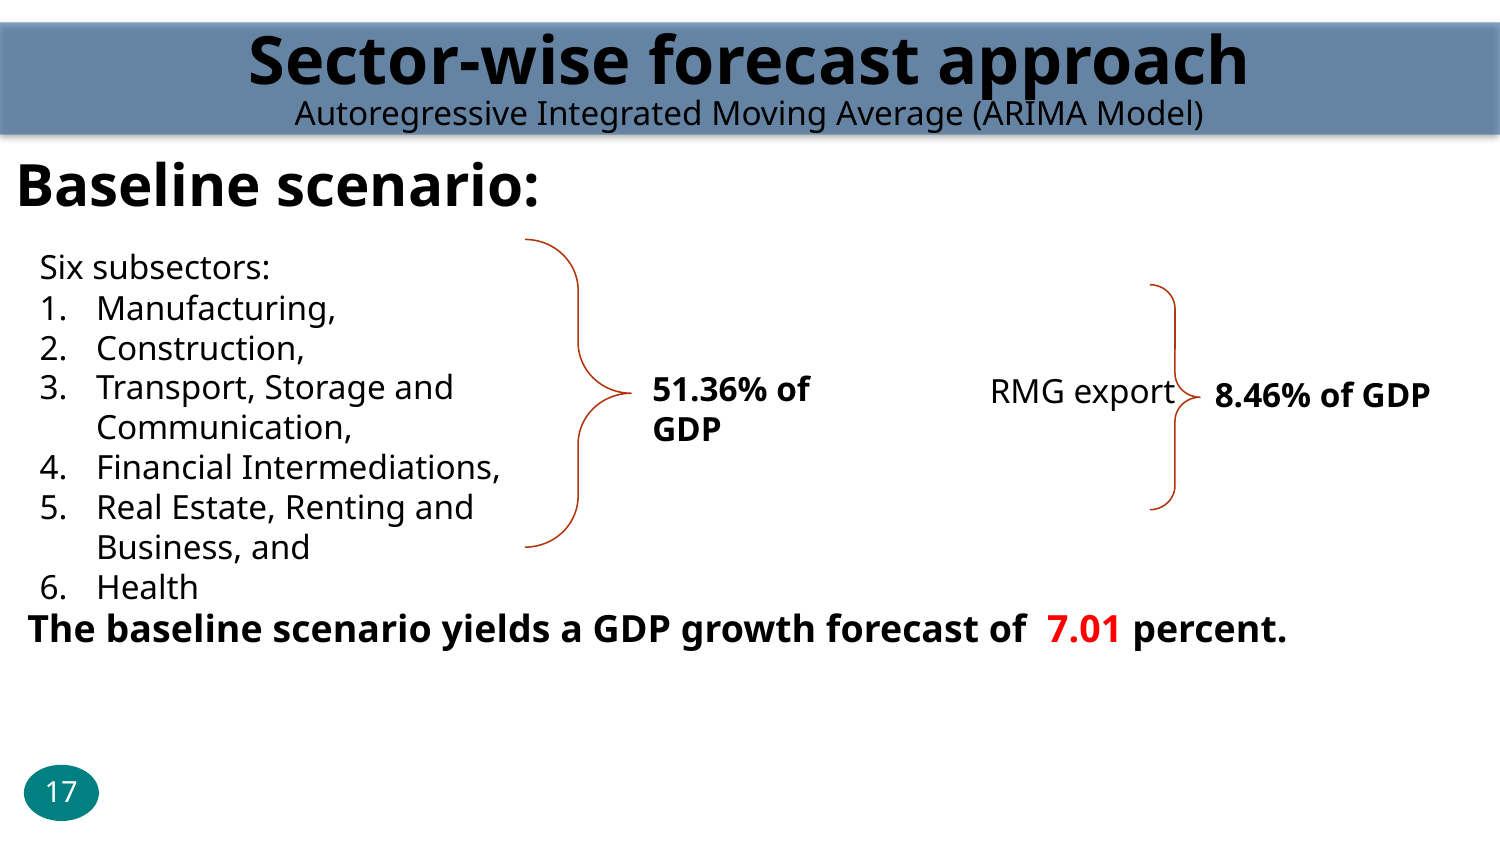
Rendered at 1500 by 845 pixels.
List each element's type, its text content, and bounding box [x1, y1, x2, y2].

text_box RMG export [1176, 362, 1500, 418]
text_box The baseline scenario yields a GDP growth forecast of 7.01 percent. [12, 597, 1488, 657]
text_box [524, 238, 632, 548]
text_box Six subsectors: Manufacturing, Construction, Transport, Storage and Communication, Financial Intermediations, Real Estate, Renting and Business, and Health [24, 239, 638, 597]
slide_number 17 [23, 764, 99, 822]
text_box RMG export [975, 362, 1149, 418]
text_box [1149, 283, 1200, 511]
text_box 8.46% of GDP [1200, 366, 1463, 422]
text_box Sector-wise forecast approach [0, 10, 1500, 84]
text_box Autoregressive Integrated Moving Average (ARIMA Model) [0, 84, 1500, 140]
text_box 51.36% of GDP [637, 361, 875, 456]
text_box Baseline scenario: [0, 140, 1500, 226]
